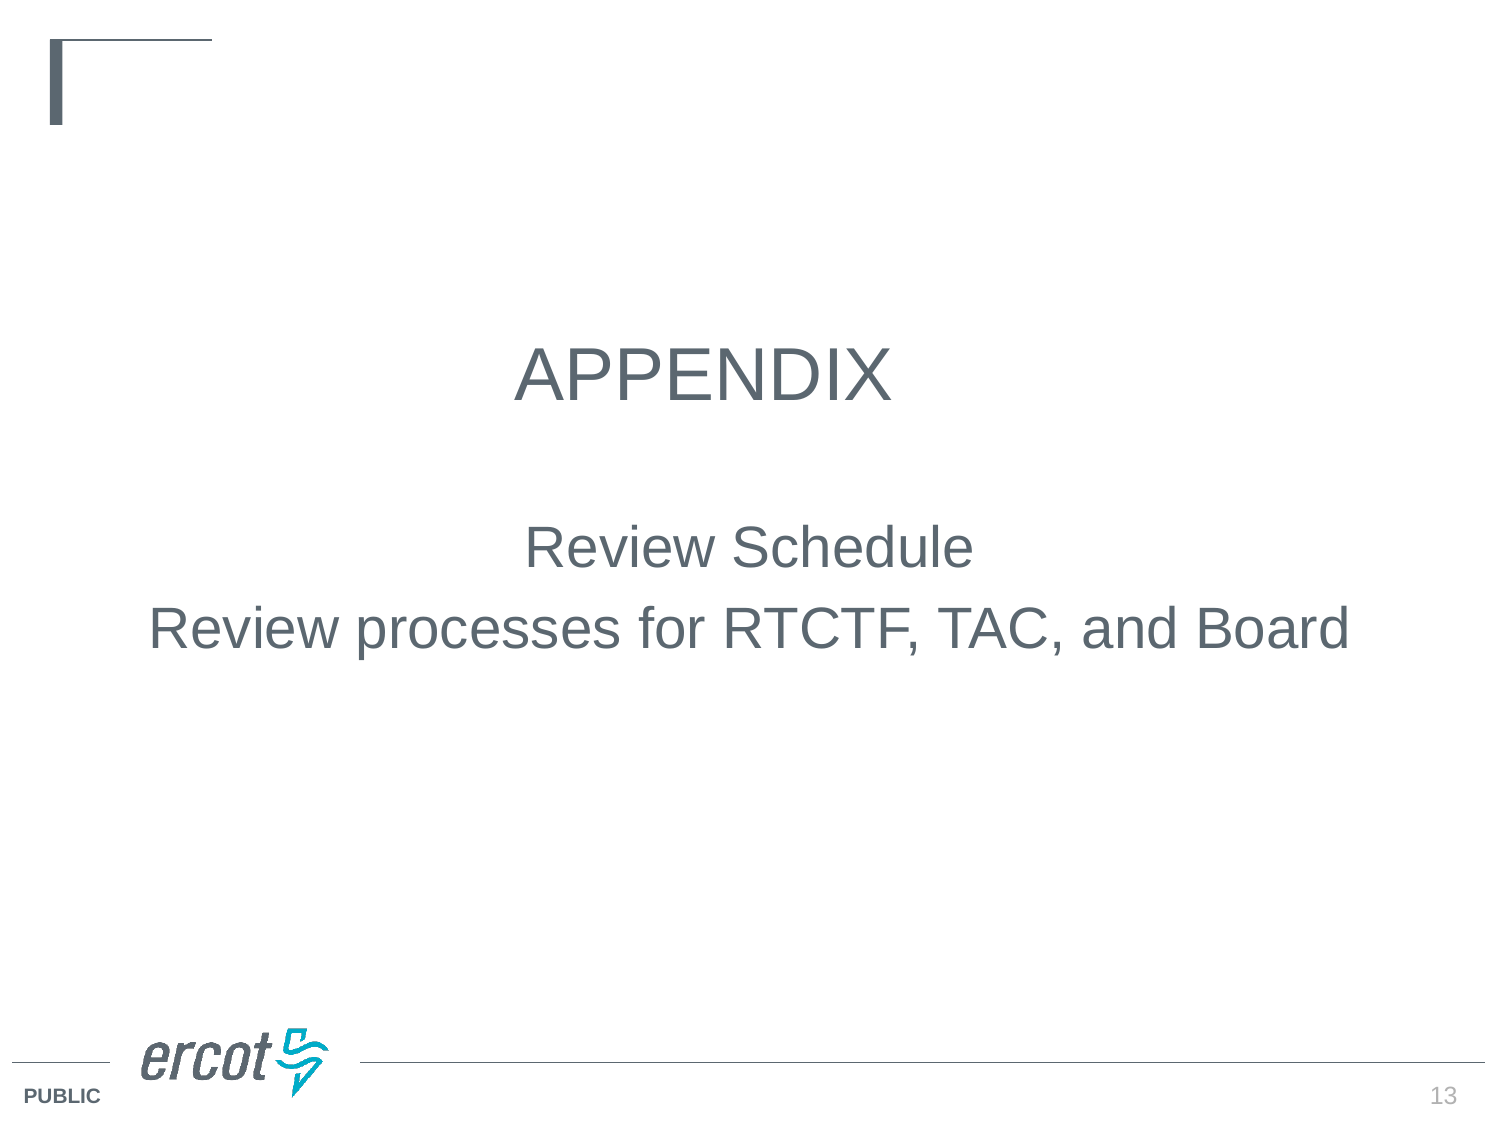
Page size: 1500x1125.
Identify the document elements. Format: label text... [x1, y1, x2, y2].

picture [137, 1024, 332, 1100]
slide_number 13 [1400, 1076, 1488, 1113]
list APPENDIX Review Schedule Review processes for RTCTF, TAC, and Board [50, 162, 1450, 992]
